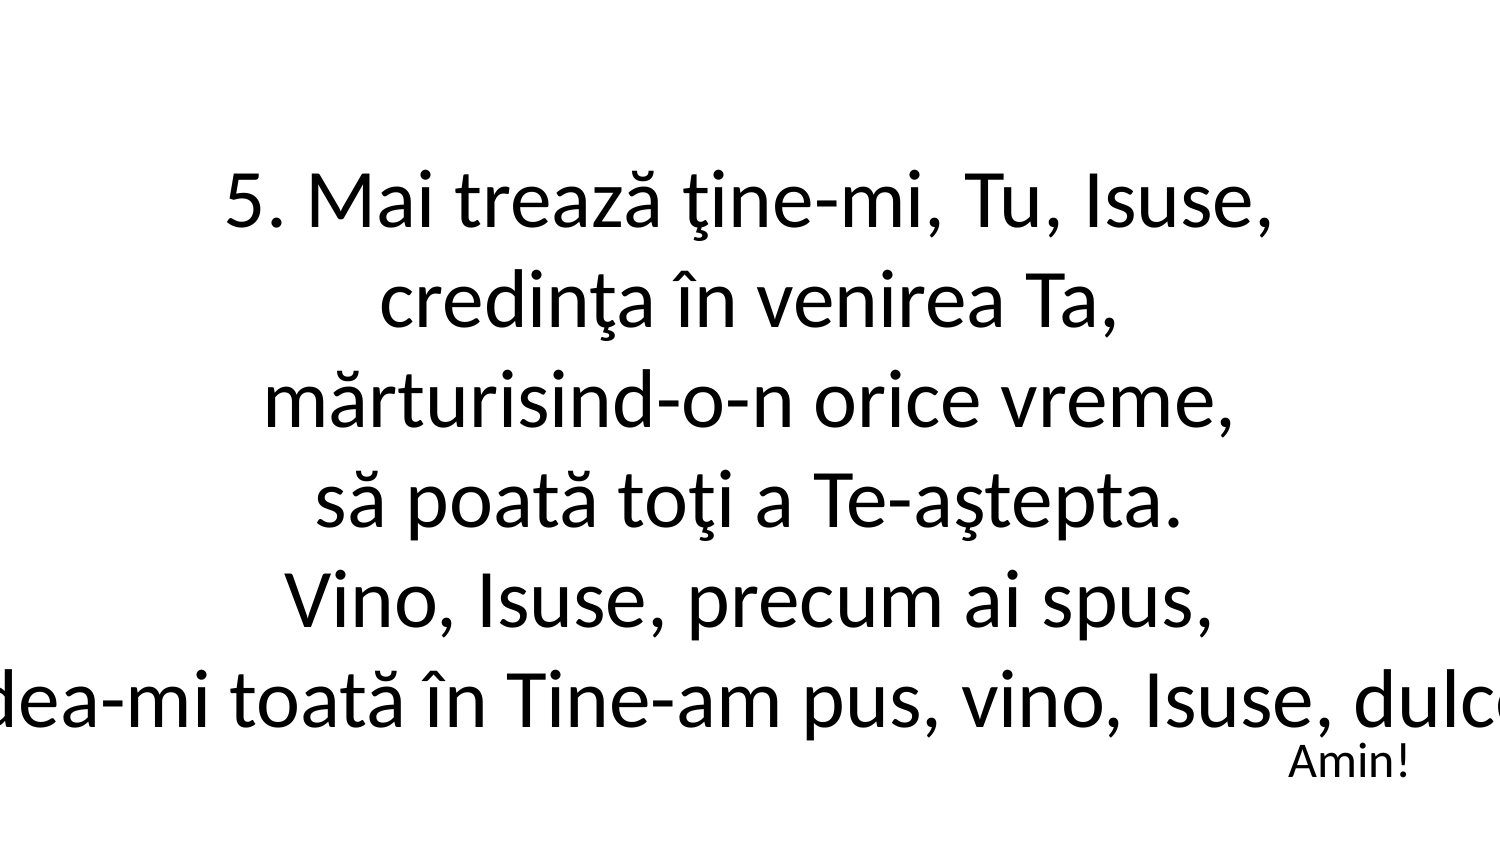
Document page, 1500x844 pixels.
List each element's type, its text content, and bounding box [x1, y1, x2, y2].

text_box 5. Mai trează ţine-mi, Tu, Isuse, credinţa în venirea Ta, mărturisind-o-n orice vreme, să poată toţi a Te-aştepta. Vino, Isuse, precum ai spus, nădejdea-mi toată în Tine-am pus, vino, Isuse, dulce Isus! [0, 92, 1500, 752]
text_box Amin! [1273, 674, 1427, 795]
